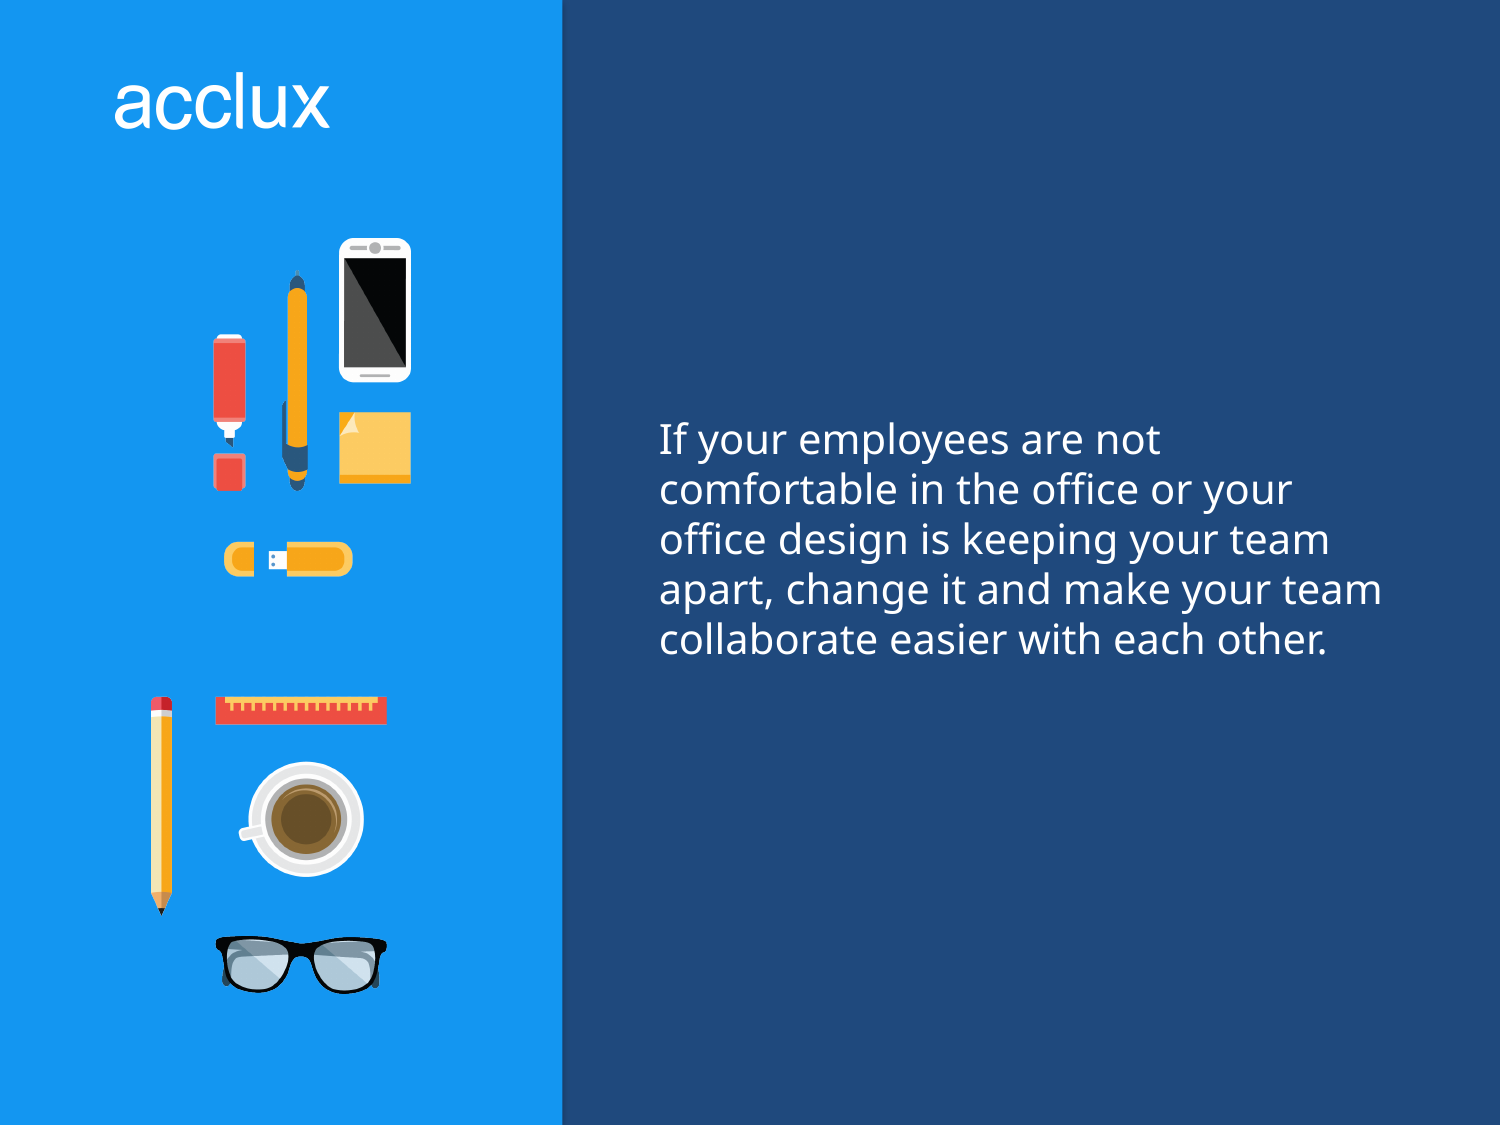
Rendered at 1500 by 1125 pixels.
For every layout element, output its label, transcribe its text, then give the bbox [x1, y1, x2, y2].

text_box If your employees are not comfortable in the office or your office design is keeping your team apart, change it and make your team collaborate easier with each other. [643, 405, 1415, 671]
picture [115, 71, 330, 131]
picture [151, 238, 412, 1110]
text_box [0, 0, 563, 1125]
